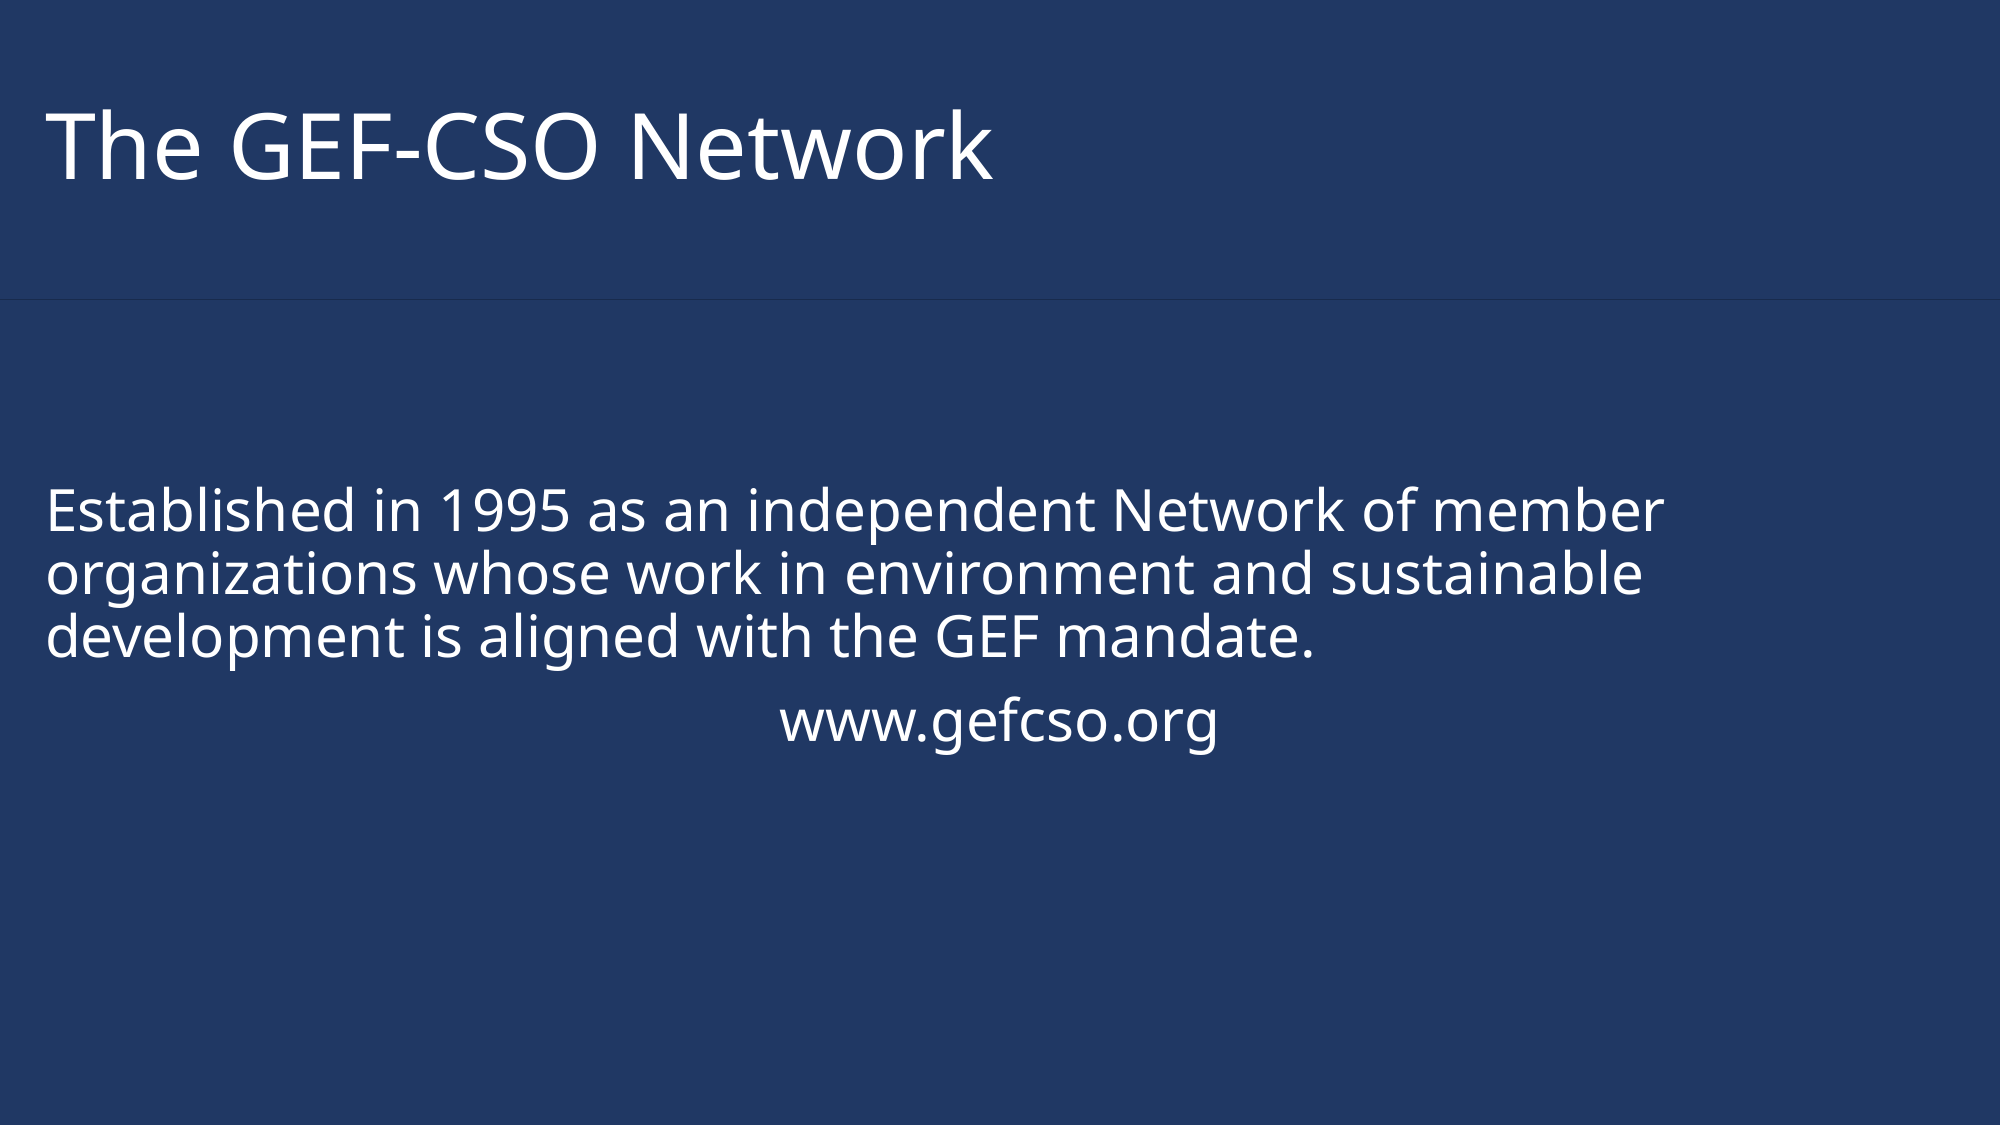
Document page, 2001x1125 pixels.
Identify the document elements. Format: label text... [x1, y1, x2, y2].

title The GEF-CSO Network [0, 0, 2000, 299]
list Established in 1995 as an independent Network of member organizations whose work in environment and sustainable development is aligned with the GEF mandate. www.gefcso.org [0, 299, 2000, 1125]
